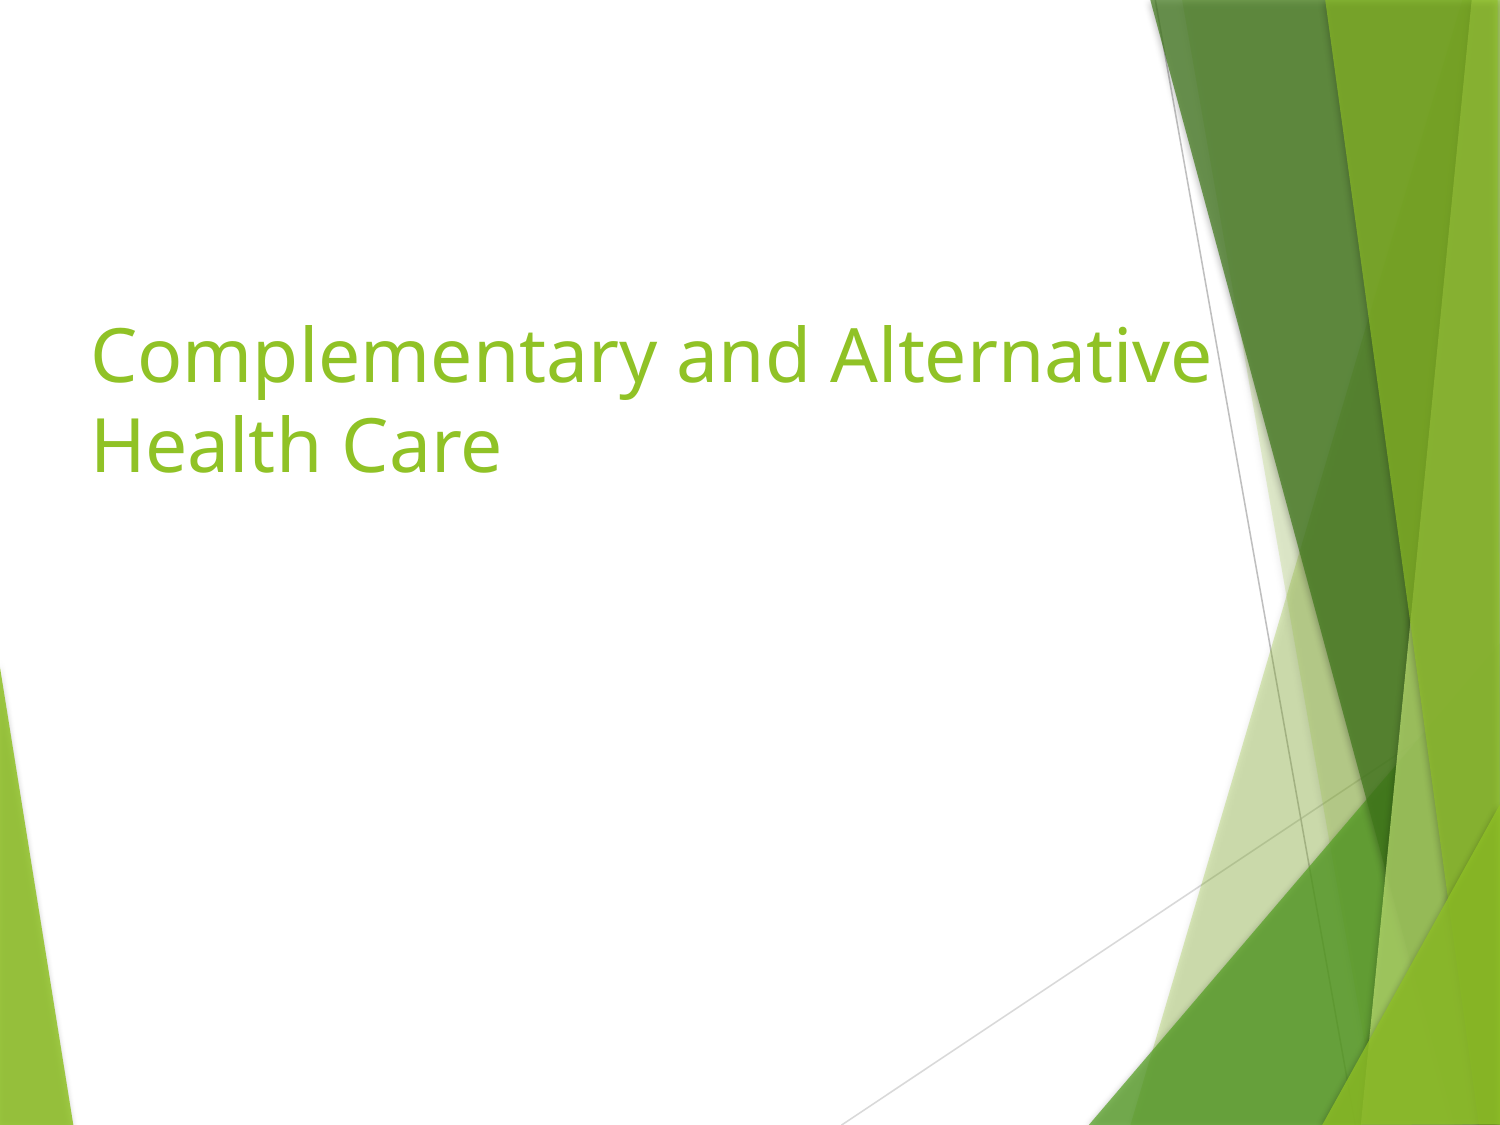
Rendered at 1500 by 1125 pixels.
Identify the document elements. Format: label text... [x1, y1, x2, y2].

title Complementary and Alternative Health Care [75, 299, 1425, 863]
